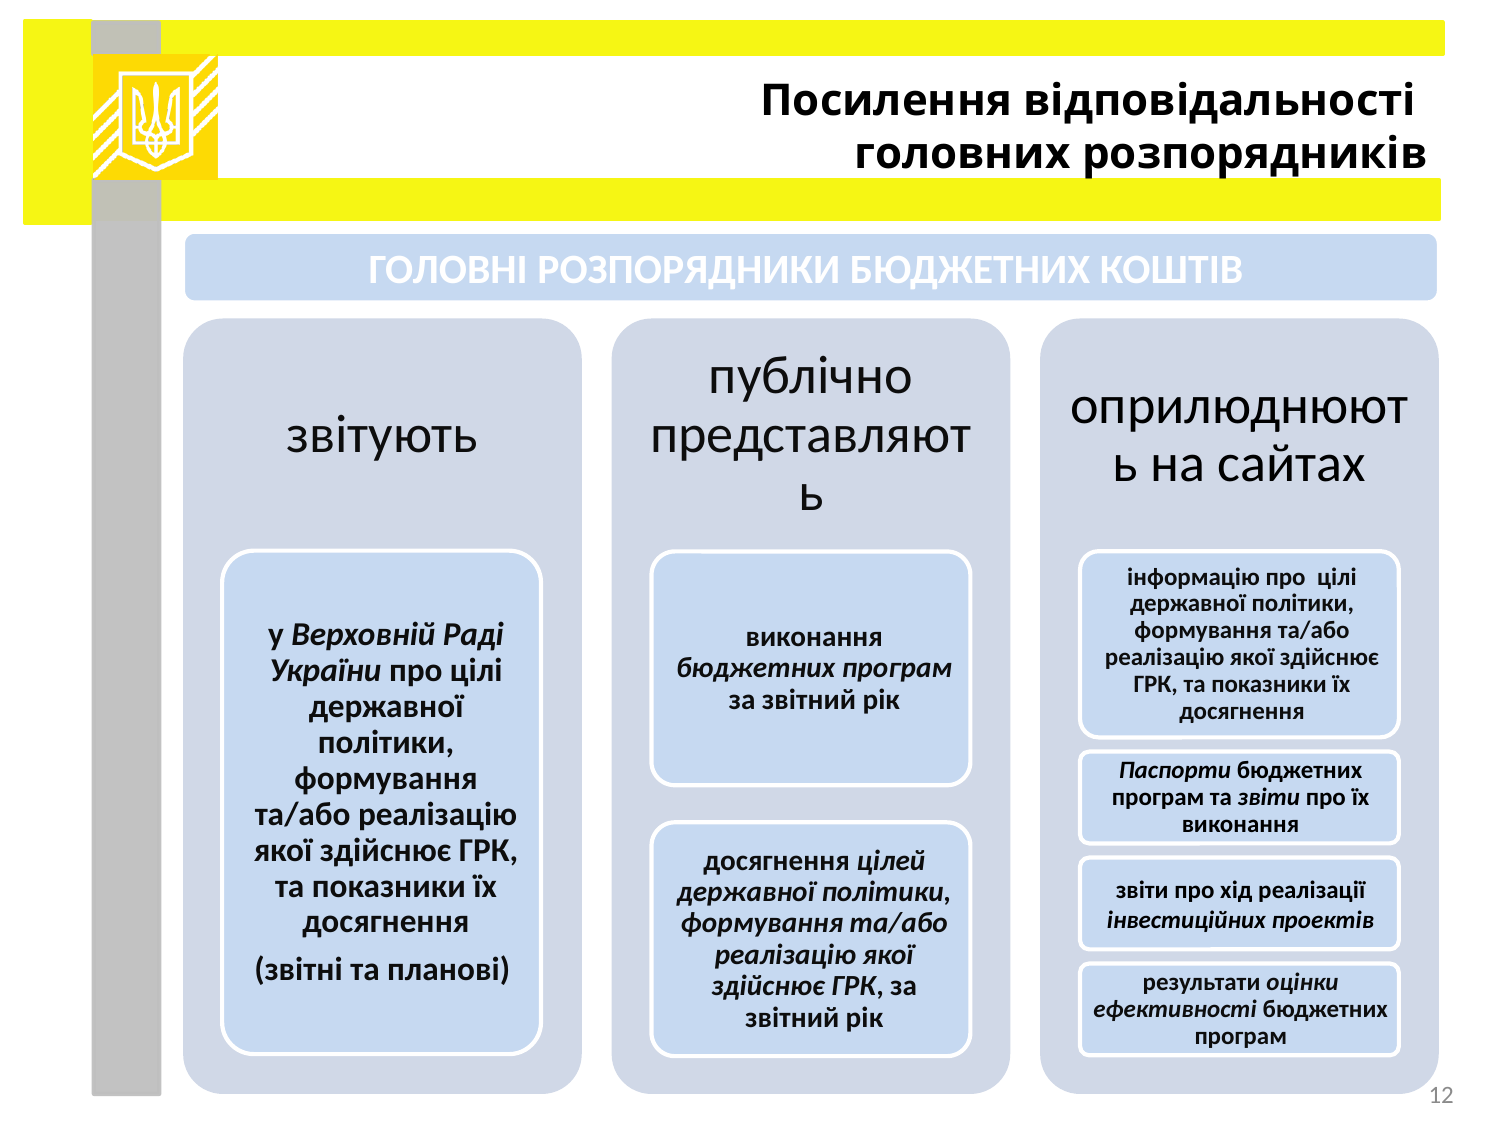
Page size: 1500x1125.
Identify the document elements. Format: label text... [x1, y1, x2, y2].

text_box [24, 20, 1443, 1095]
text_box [182, 318, 1440, 1095]
picture [92, 54, 223, 181]
slide_number 12 [1118, 1064, 1469, 1124]
